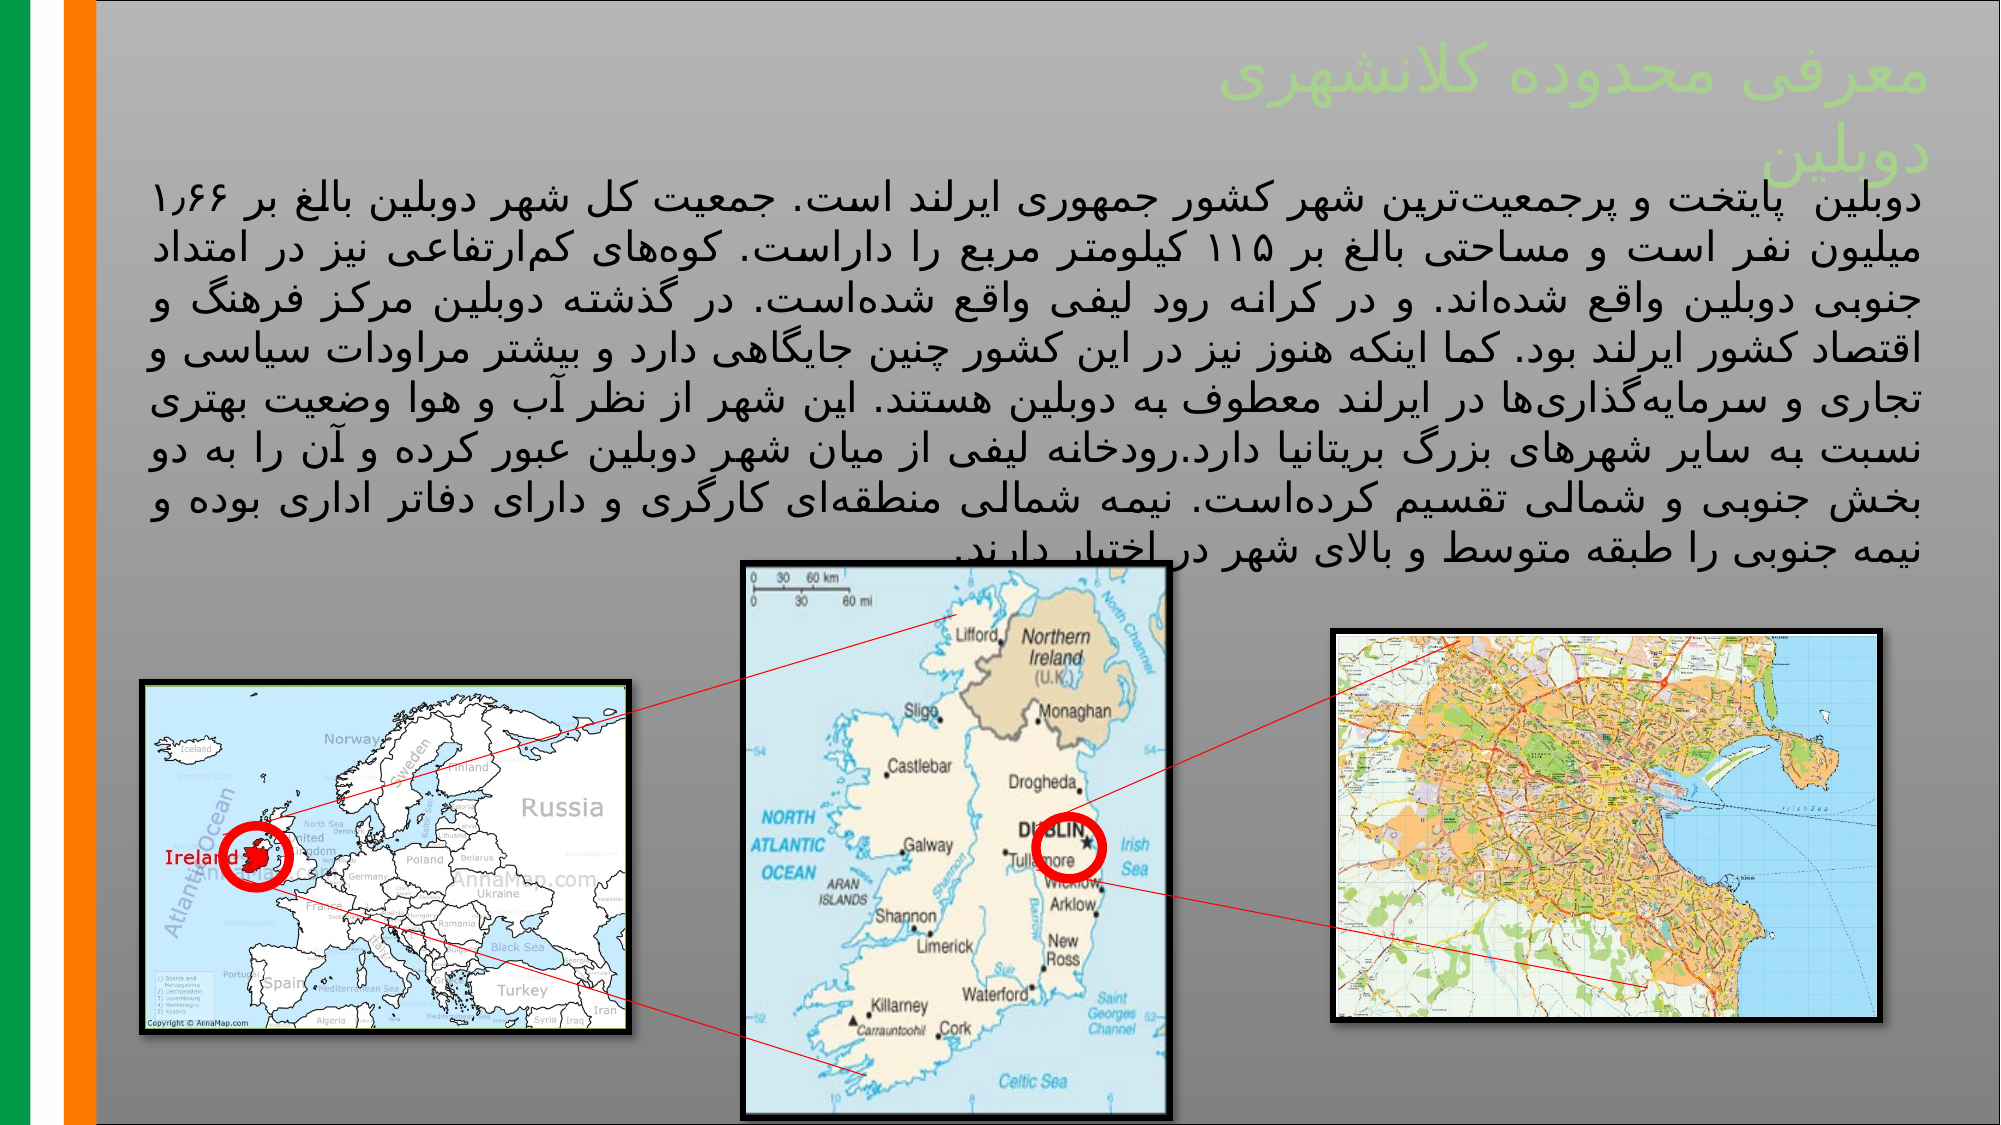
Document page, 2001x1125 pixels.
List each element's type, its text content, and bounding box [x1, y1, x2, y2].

picture [144, 685, 626, 1029]
text_box دوبلین پایتخت و پرجمعیت‌ترین شهر کشور جمهوری ایرلند است. جمعیت کل شهر دوبلین بالغ بر ۱٫۶۶ میلیون نفر است و مساحتی بالغ بر ۱۱۵ کیلومتر مربع را داراست. کوه‌های کم‌ارتفاعی نیز در امتداد جنوبی دوبلین واقع شده‌اند. و در کرانه رود لیفی واقع شده‌است. در گذشته دوبلین مرکز فرهنگ و اقتصاد کشور ایرلند بود. کما اینکه هنوز نیز در این کشور چنین جایگاهی دارد و بیشتر مراودات سیاسی و تجاری و سرمایه‌گذاری‌ها در ایرلند معطوف به دوبلین هستند. این شهر از نظر آب و هوا وضعیت بهتری نسبت به سایر شهرهای بزرگ بریتانیا دارد.رودخانه لیفی از میان شهر دوبلین عبور کرده و آن را به دو بخش جنوبی و شمالی تقسیم کرده‌است. نیمه شمالی منطقه‌ای کارگری و دارای دفاتر اداری بوده و نیمه جنوبی را طبقه متوسط و بالای شهر در اختیار دارند. [133, 162, 1939, 578]
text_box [222, 614, 957, 835]
picture [0, 0, 97, 1125]
picture [746, 566, 1167, 1115]
text_box [97, 0, 2000, 1125]
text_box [1035, 640, 1461, 826]
text_box معرفی محدوده کلانشهری دوبلین [1125, 18, 1948, 194]
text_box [242, 878, 867, 1076]
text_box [1035, 869, 1648, 988]
picture [1336, 634, 1877, 1018]
